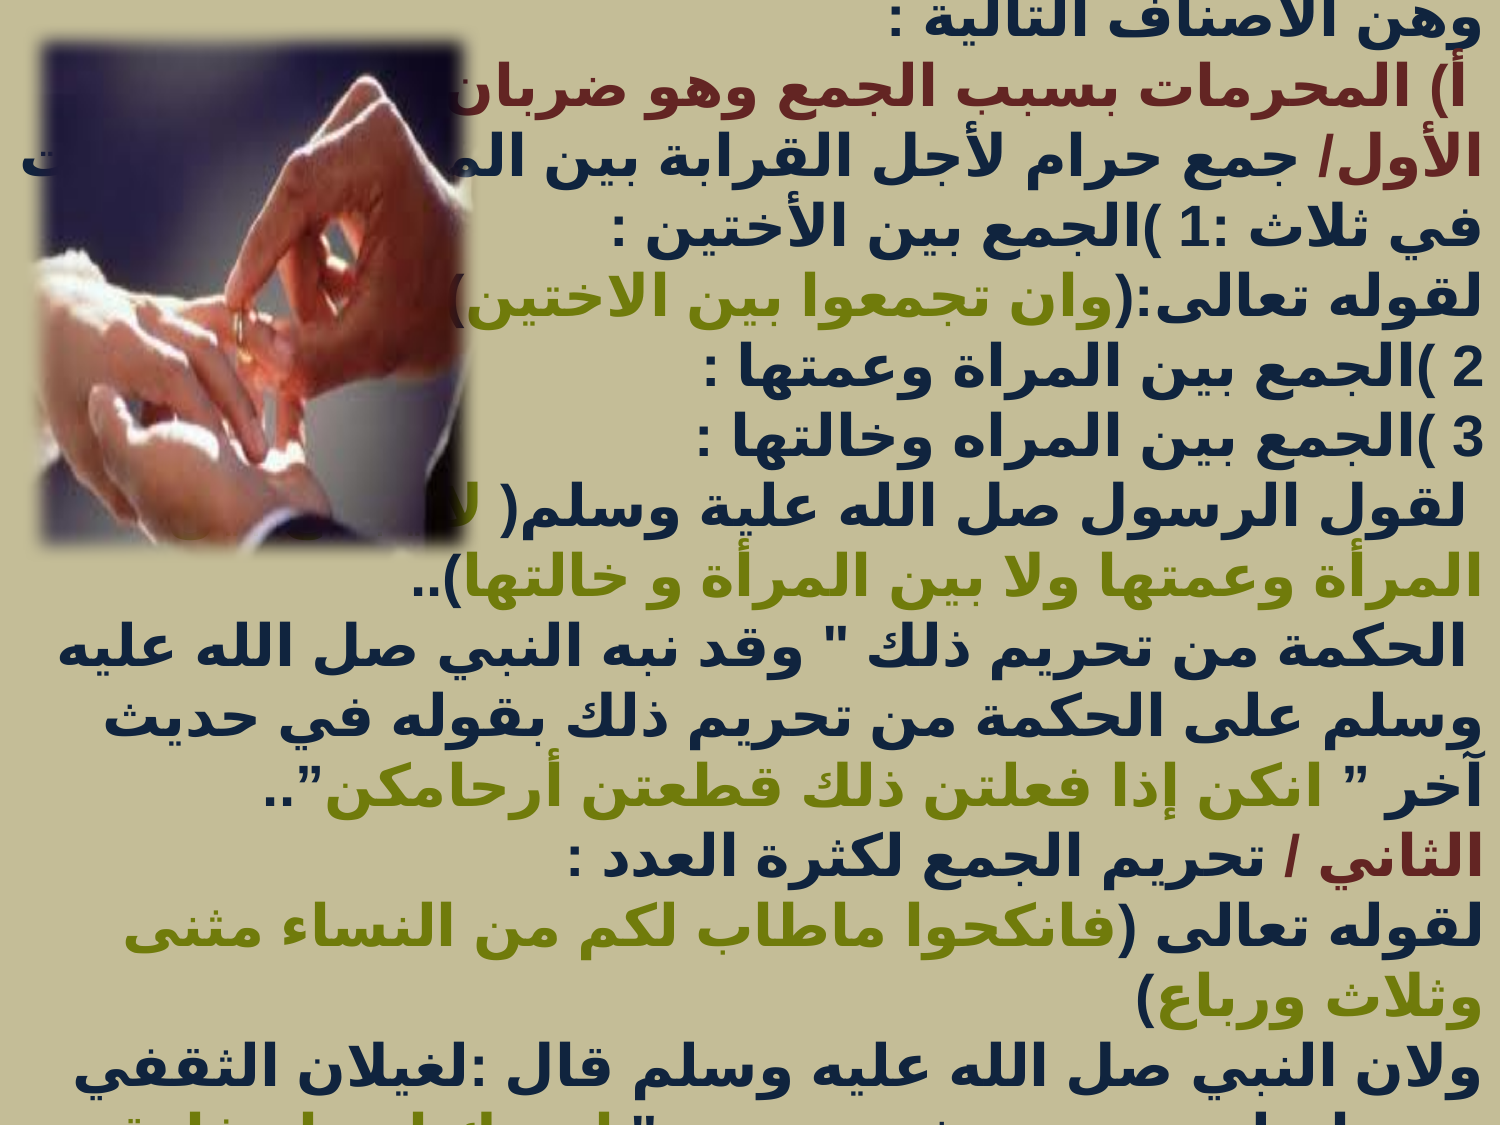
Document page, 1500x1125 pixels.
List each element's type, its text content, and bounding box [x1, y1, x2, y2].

picture [23, 23, 481, 563]
text_box النوع الثاني من المحرمات حرمه مؤقته : وهن الاصناف التالية : أ) المحرمات بسبب الجمع وهو ضربان: الأول/ جمع حرام لأجل القرابة بين المرأتين وهو ثابت في ثلاث :1 )الجمع بين الأختين : لقوله تعالى:(وان تجمعوا بين الاختين).. 2 )الجمع بين المراة وعمتها : 3 )الجمع بين المراه وخالتها : لقول الرسول صل الله علية وسلم( لا يجمع بين المرأة وعمتها ولا بين المرأة و خالتها).. الحكمة من تحريم ذلك " وقد نبه النبي صل الله عليه وسلم على الحكمة من تحريم ذلك بقوله في حديث آخر ” انكن إذا فعلتن ذلك قطعتن أرحامكن”.. الثاني / تحريم الجمع لكثرة العدد : لقوله تعالى (فانكحوا ماطاب لكم من النساء مثنى وثلاث ورباع) ولان النبي صل الله عليه وسلم قال :لغيلان الثقفي حين اسلم وتحته عشرة نسوه " امسك اربعا وفارق سائرهن" [0, 0, 1500, 1125]
